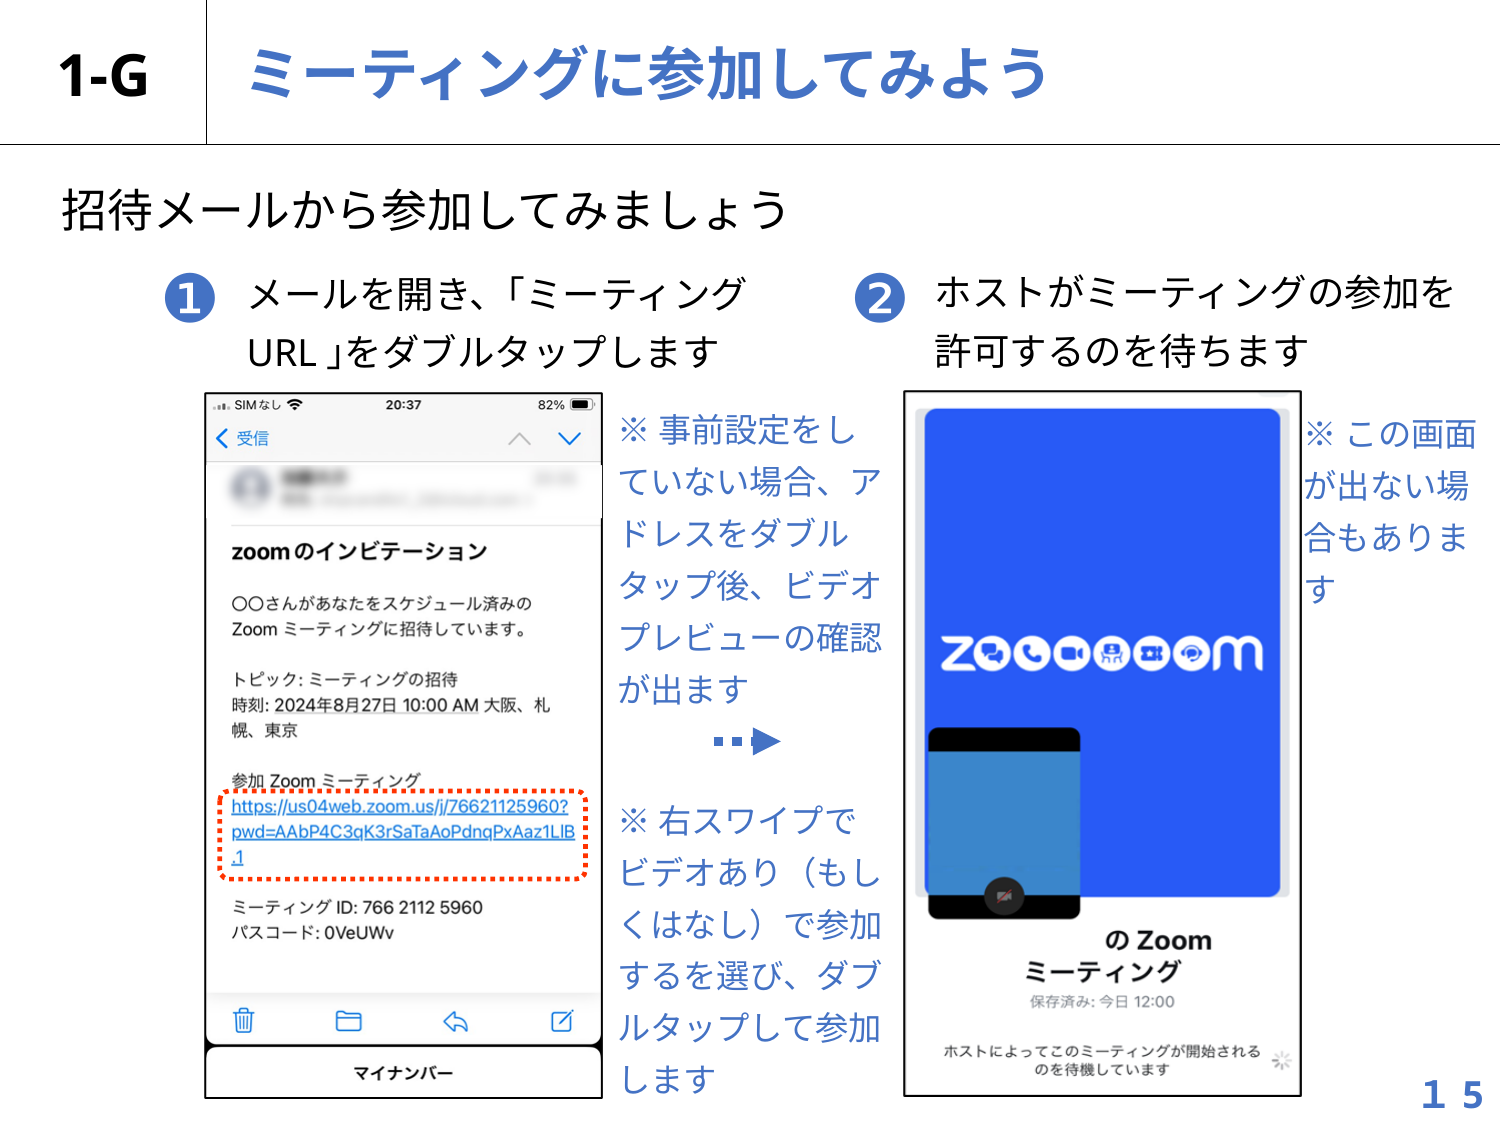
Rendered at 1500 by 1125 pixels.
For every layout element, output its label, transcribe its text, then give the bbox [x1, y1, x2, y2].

text_box ホストがミーティングの参加を許可するのを待ちます [919, 248, 1500, 380]
picture [204, 392, 603, 1099]
text_box １5 [1399, 1063, 1500, 1123]
text_box 1-G [0, 0, 207, 147]
text_box ※事前設定をしていない場合、アドレスをダブルタップ後、ビデオプレビューの確認が出ます [602, 390, 903, 716]
text_box ※この画面が出ない場合もあります [1302, 394, 1500, 617]
text_box ❶ [145, 274, 223, 343]
text_box 招待メールから参加してみましょう [46, 180, 1422, 274]
text_box メールを開き、｢ミーティングURL｣をダブルタップします [231, 274, 814, 382]
text_box ※右スワイプでビデオあり（もしくはなし）で参加するを選び、ダブルタップして参加します [602, 780, 904, 1107]
text_box ❷ [835, 274, 919, 343]
picture [903, 390, 1302, 1097]
title ミーティングに参加してみよう [228, 36, 1472, 116]
